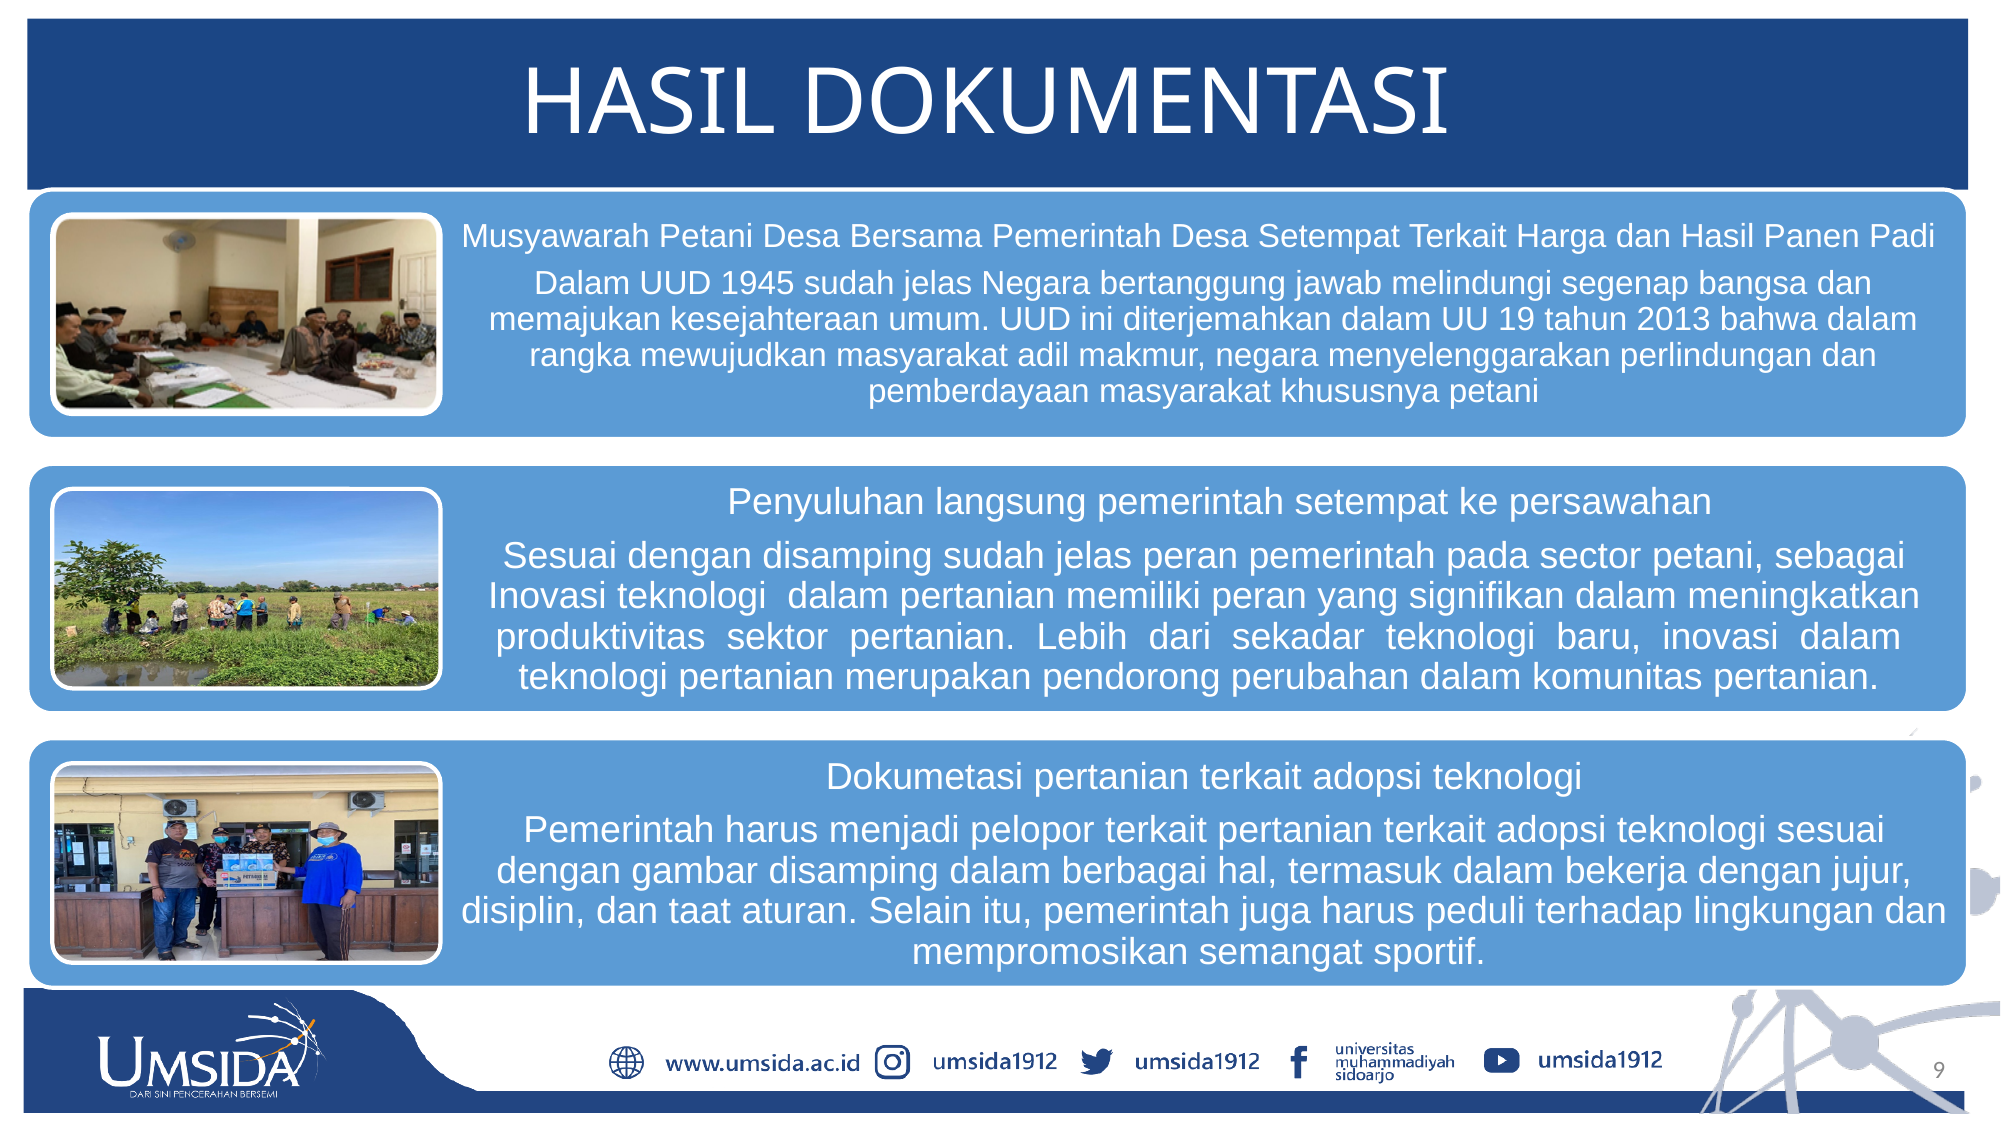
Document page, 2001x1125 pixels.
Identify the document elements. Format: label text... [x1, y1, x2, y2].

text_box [27, 189, 1969, 988]
picture [23, 51, 2001, 1114]
title HASIL DOKUMENTASI [27, 18, 1969, 189]
